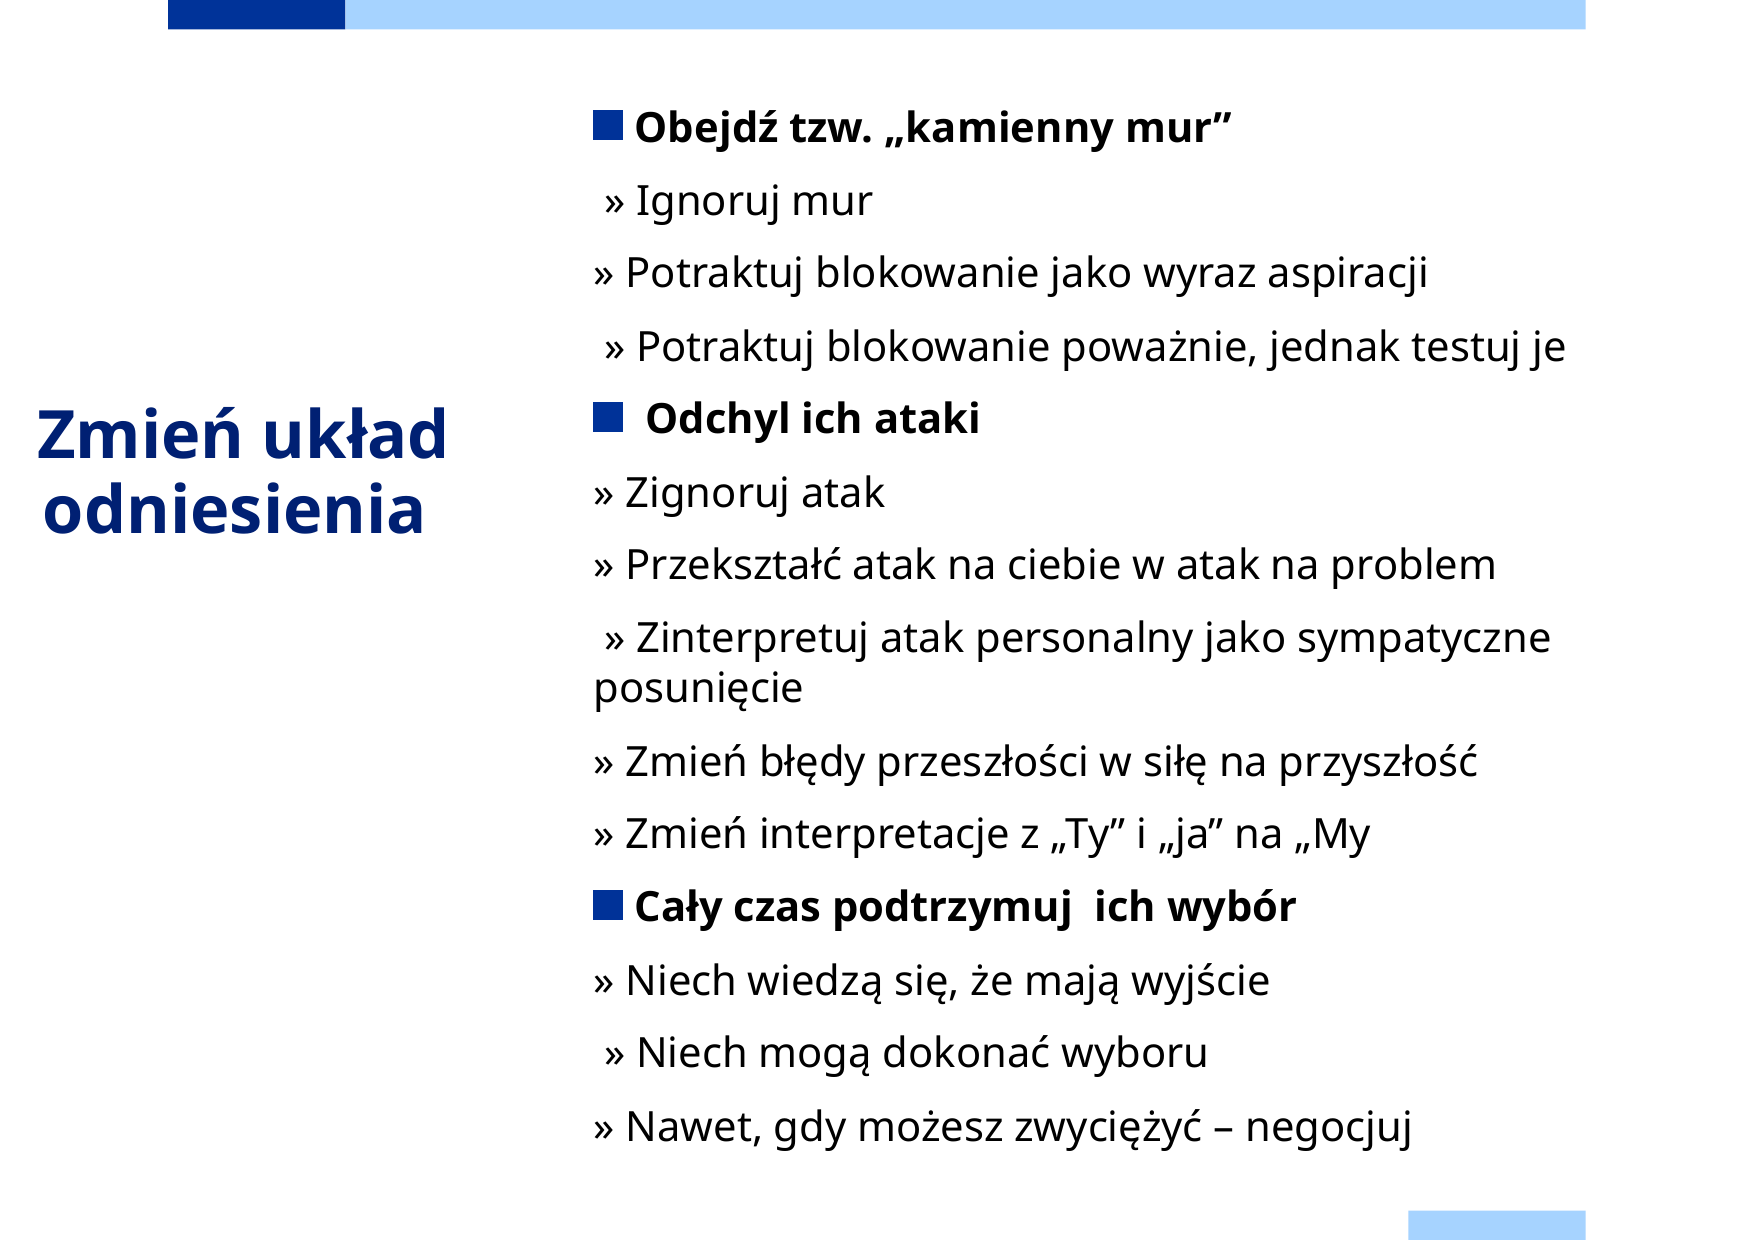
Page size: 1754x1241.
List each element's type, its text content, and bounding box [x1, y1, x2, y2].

picture [593, 110, 623, 140]
picture [593, 402, 623, 432]
list Obejdź tzw. „kamienny mur” » Ignoruj mur » Potraktuj blokowanie jako wyraz aspiracji » Potraktuj blokowanie poważnie, jednak testuj je Odchyl ich ataki » Zignoruj atak » Przekształć atak na ciebie w atak na problem » Zinterpretuj atak personalny jako sympatyczne posunięcie » Zmień błędy przeszłości w siłę na przyszłość » Zmień interpretacje z „Ty” i „ja” na „My Cały czas podtrzymuj ich wybór » Niech wiedzą się, że mają wyjście » Niech mogą dokonać wyboru » Nawet, gdy możesz zwyciężyć – negocjuj [593, 100, 1728, 1199]
picture [593, 890, 623, 920]
title Zmień układ odniesienia [0, 396, 488, 860]
